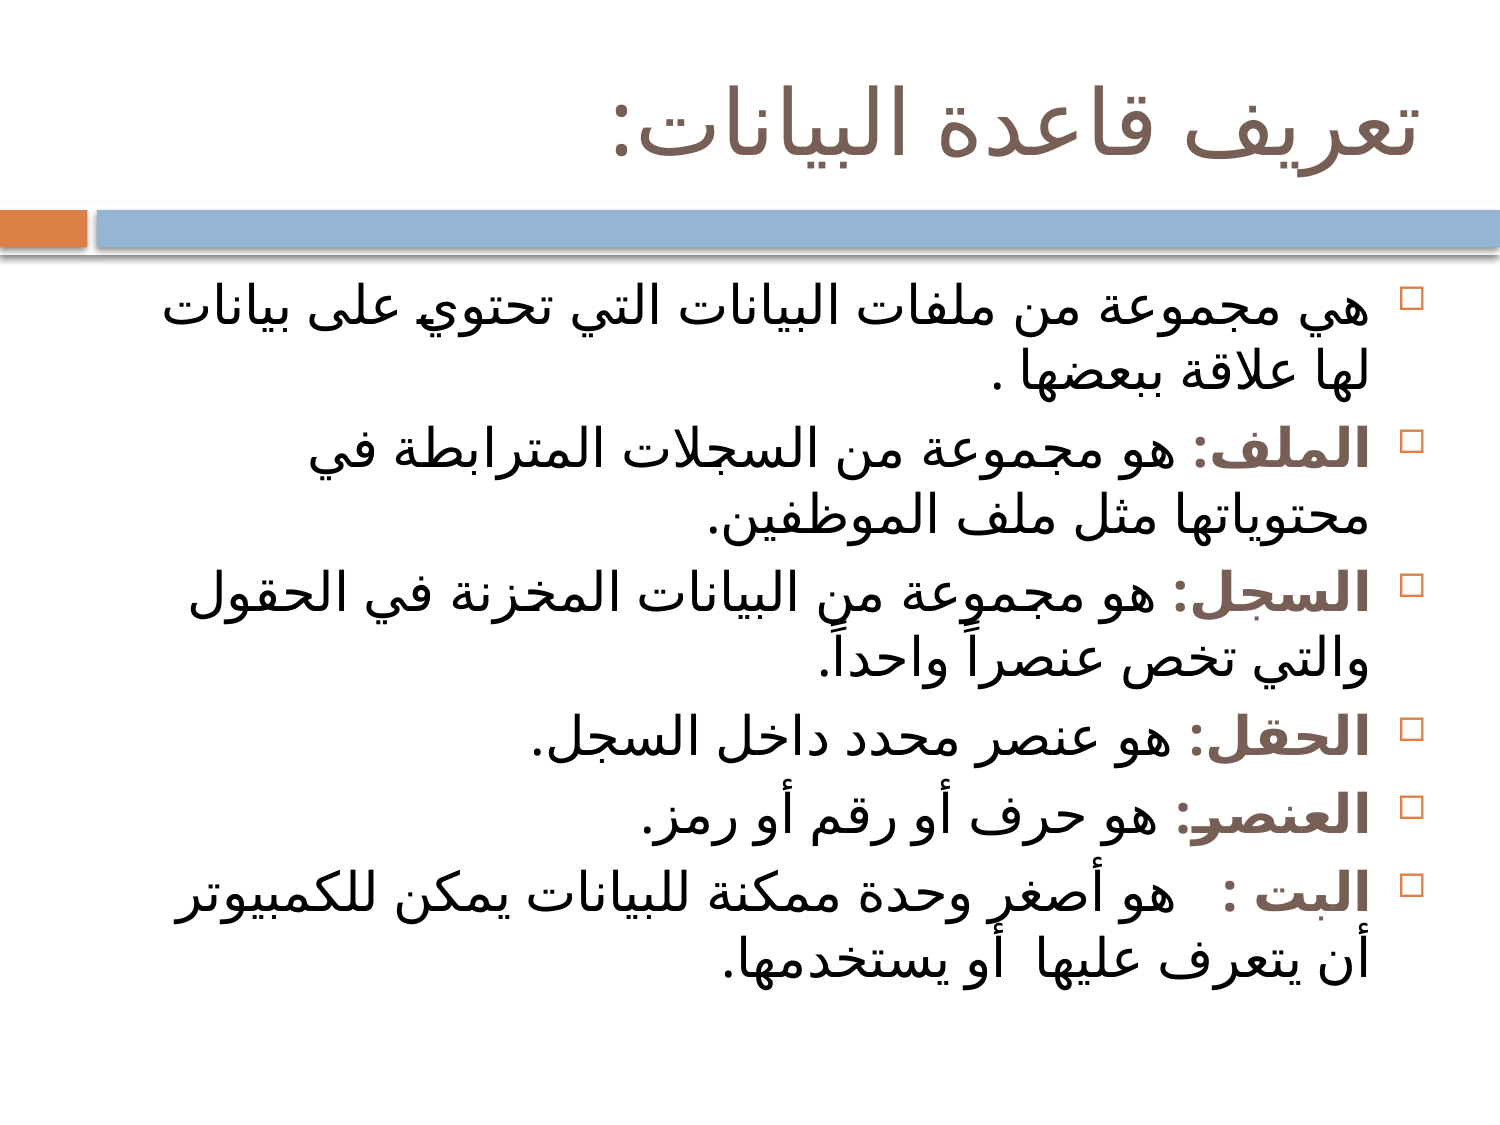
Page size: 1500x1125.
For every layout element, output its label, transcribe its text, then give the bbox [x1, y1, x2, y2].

list هي مجموعة من ملفات البيانات التي تحتوي على بيانات لها علاقة ببعضها . الملف: هو مجموعة من السجلات المترابطة في محتوياتها مثل ملف الموظفين. السجل: هو مجموعة من البيانات المخزنة في الحقول والتي تخص عنصراً واحداً. الحقل: هو عنصر محدد داخل السجل. العنصر: هو حرف أو رقم أو رمز. البت : هو أصغر وحدة ممكنة للبيانات يمكن للكمبيوتر أن يتعرف عليها أو يستخدمها. [100, 262, 1438, 1000]
title تعريف قاعدة البيانات: [100, 37, 1438, 200]
